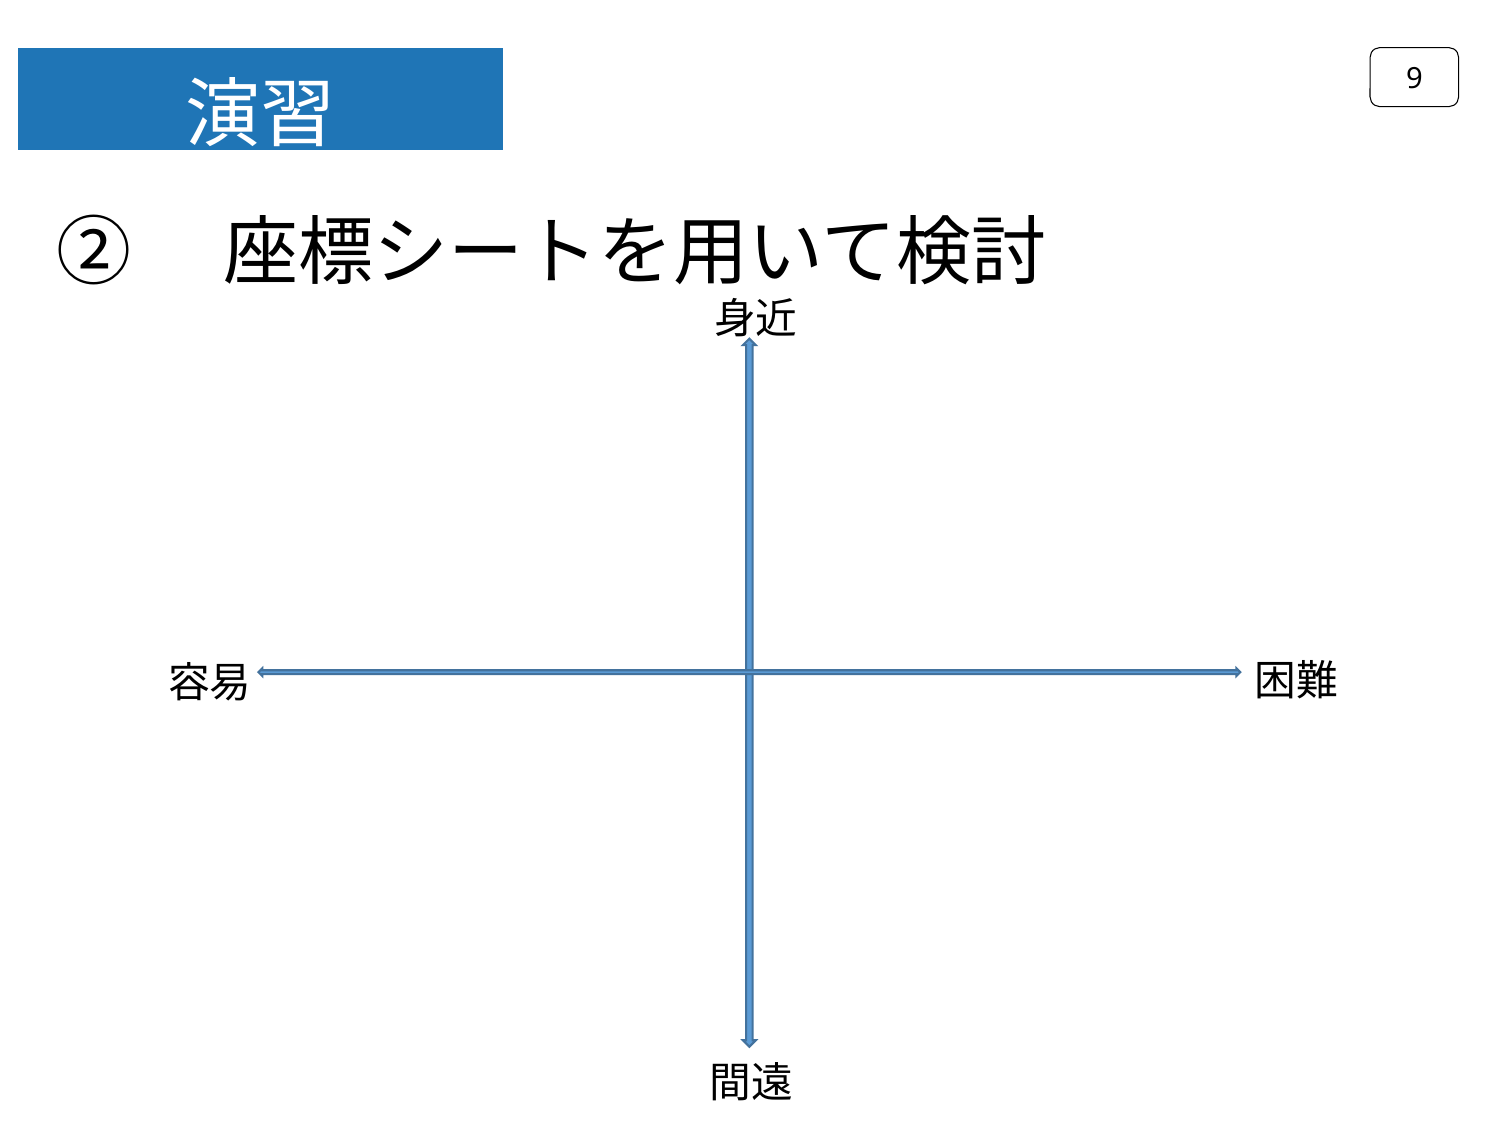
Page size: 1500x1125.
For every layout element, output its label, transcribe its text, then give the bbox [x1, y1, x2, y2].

text_box [745, 350, 754, 669]
text_box [740, 676, 759, 1048]
text_box [284, 665, 1240, 679]
text_box 身近 [690, 284, 821, 350]
text_box 困難 [1240, 646, 1371, 711]
text_box ② 座標シートを用いて検討 [41, 196, 1293, 302]
text_box 9 [1368, 46, 1460, 108]
text_box 容易 [153, 648, 284, 714]
text_box 演習 [18, 48, 503, 150]
text_box 間遠 [686, 1048, 817, 1113]
